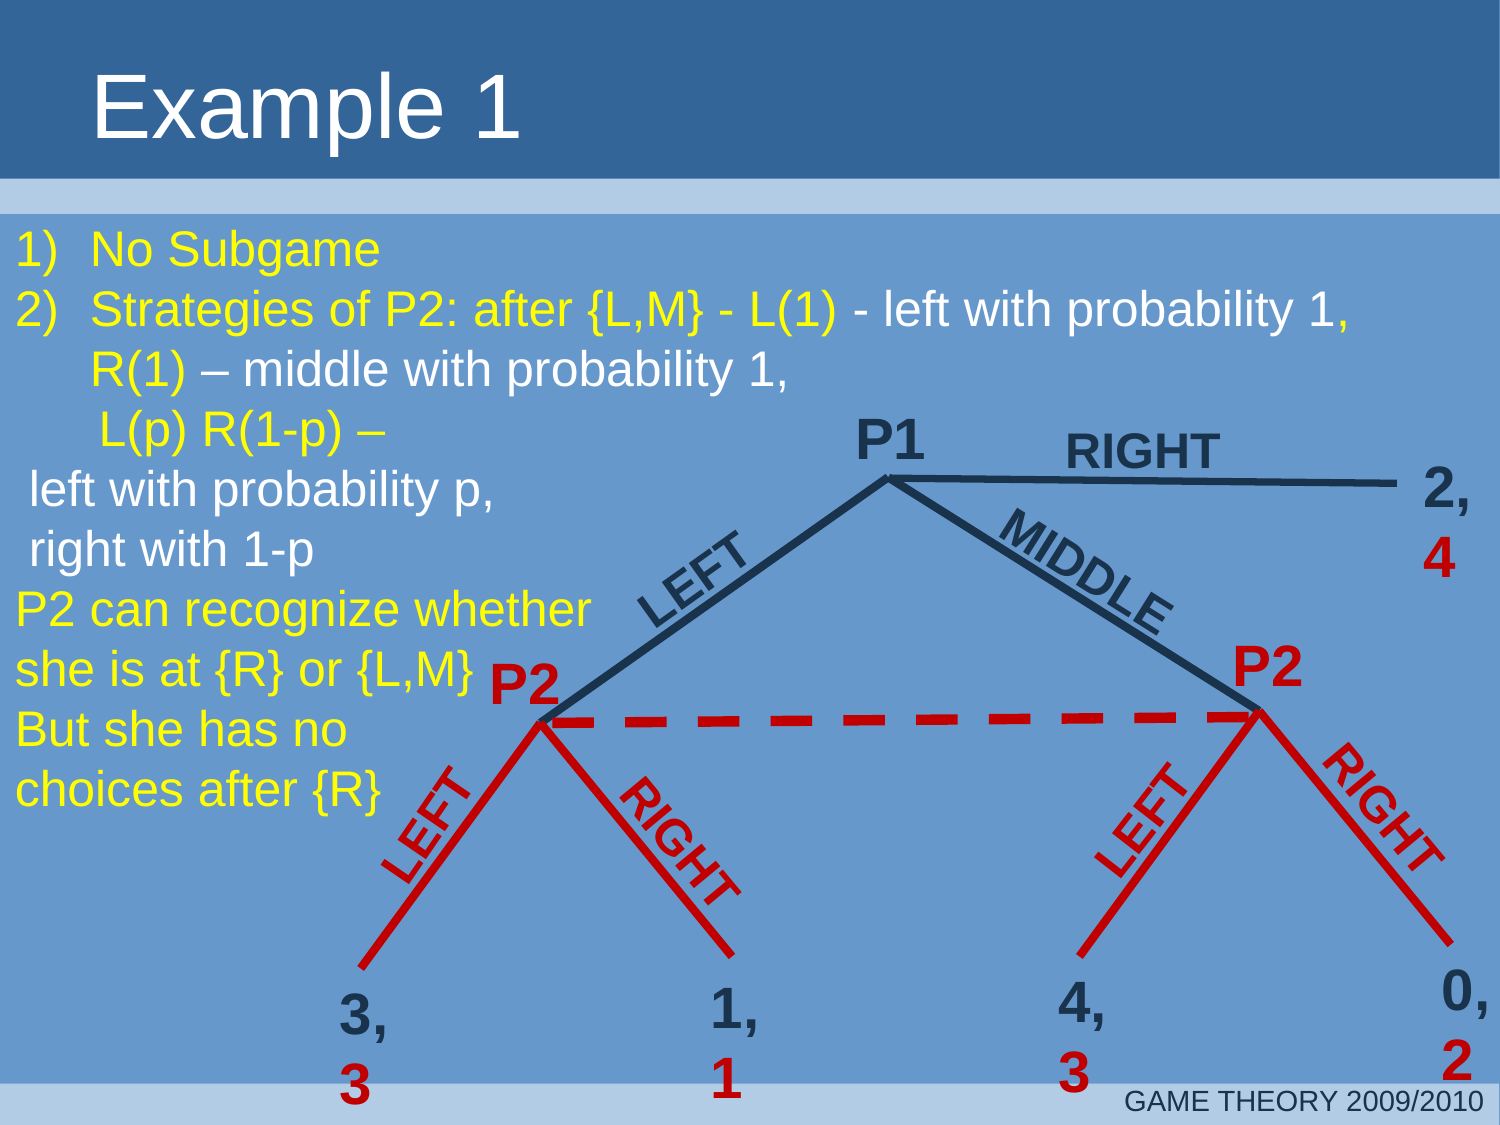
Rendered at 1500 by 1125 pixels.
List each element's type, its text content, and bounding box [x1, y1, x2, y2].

text_box No Subgame Strategies of P2: after {L,M} - L(1) - left with probability 1, R(1) – middle with probability 1, L(p) R(1-p) – left with probability p, right with 1-p P2 can recognize whether she is at {R} or {L,M} But she has no choices after {R} [0, 209, 1421, 944]
title Example 1 [74, 42, 1464, 162]
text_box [324, 393, 1500, 1125]
